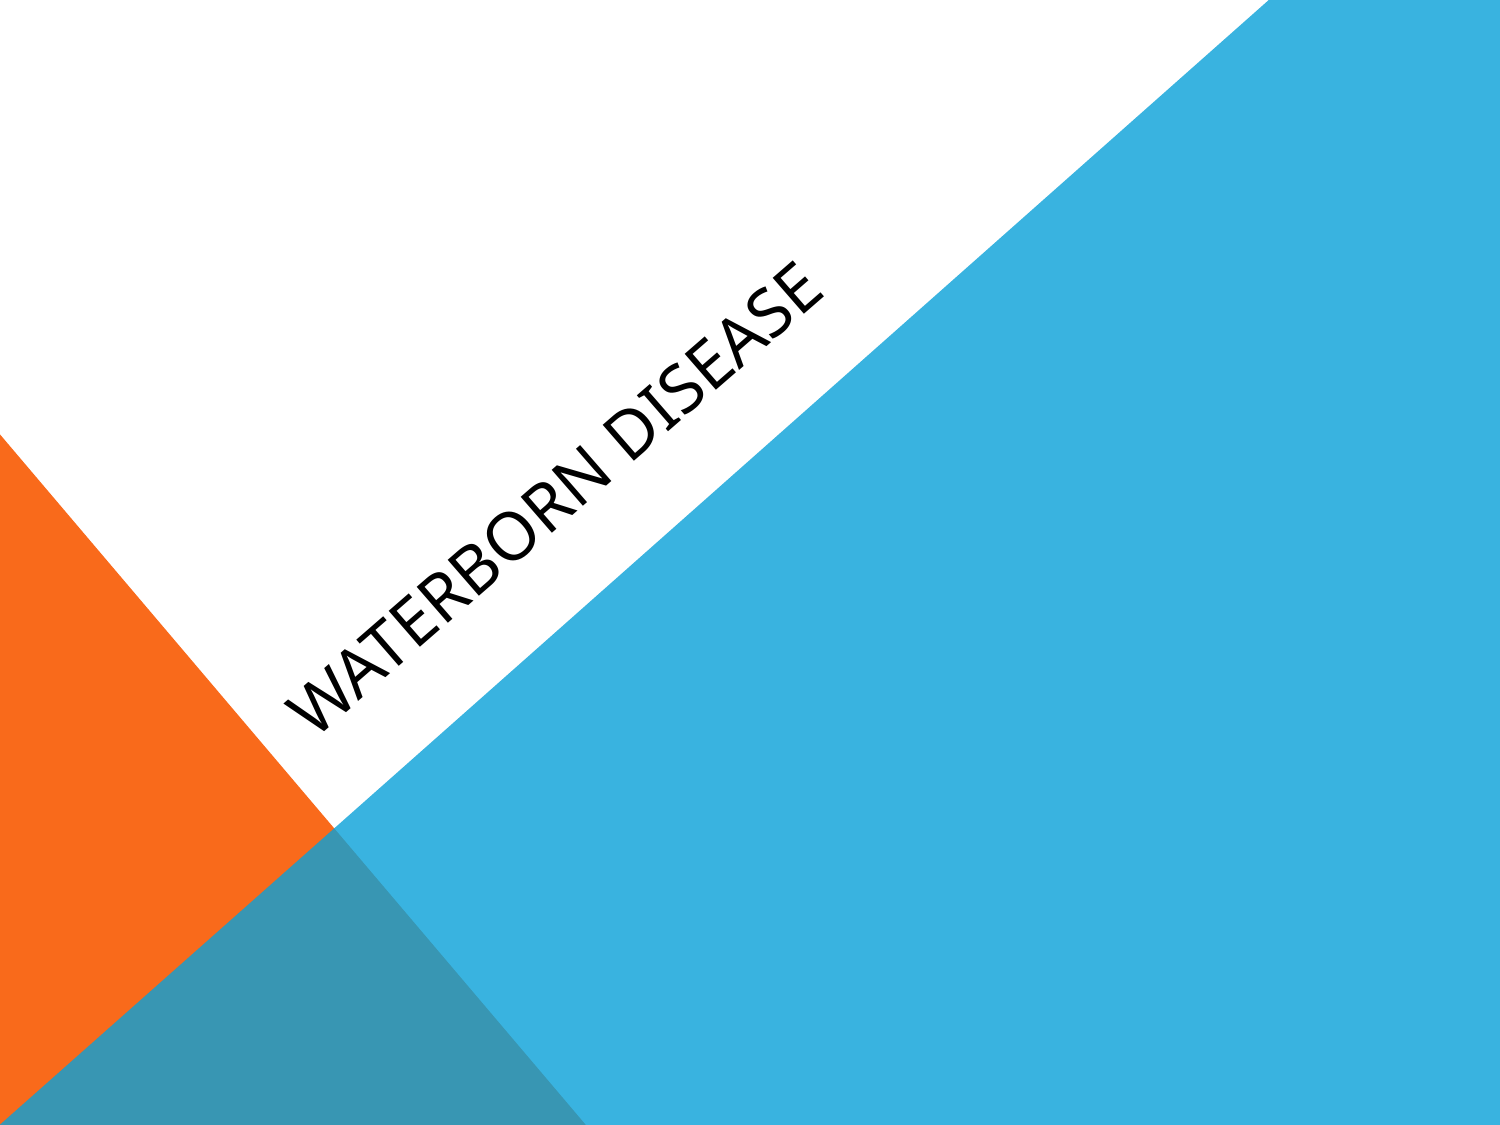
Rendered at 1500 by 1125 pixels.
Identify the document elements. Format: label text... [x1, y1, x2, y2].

title waterborn disease [182, 4, 1012, 762]
